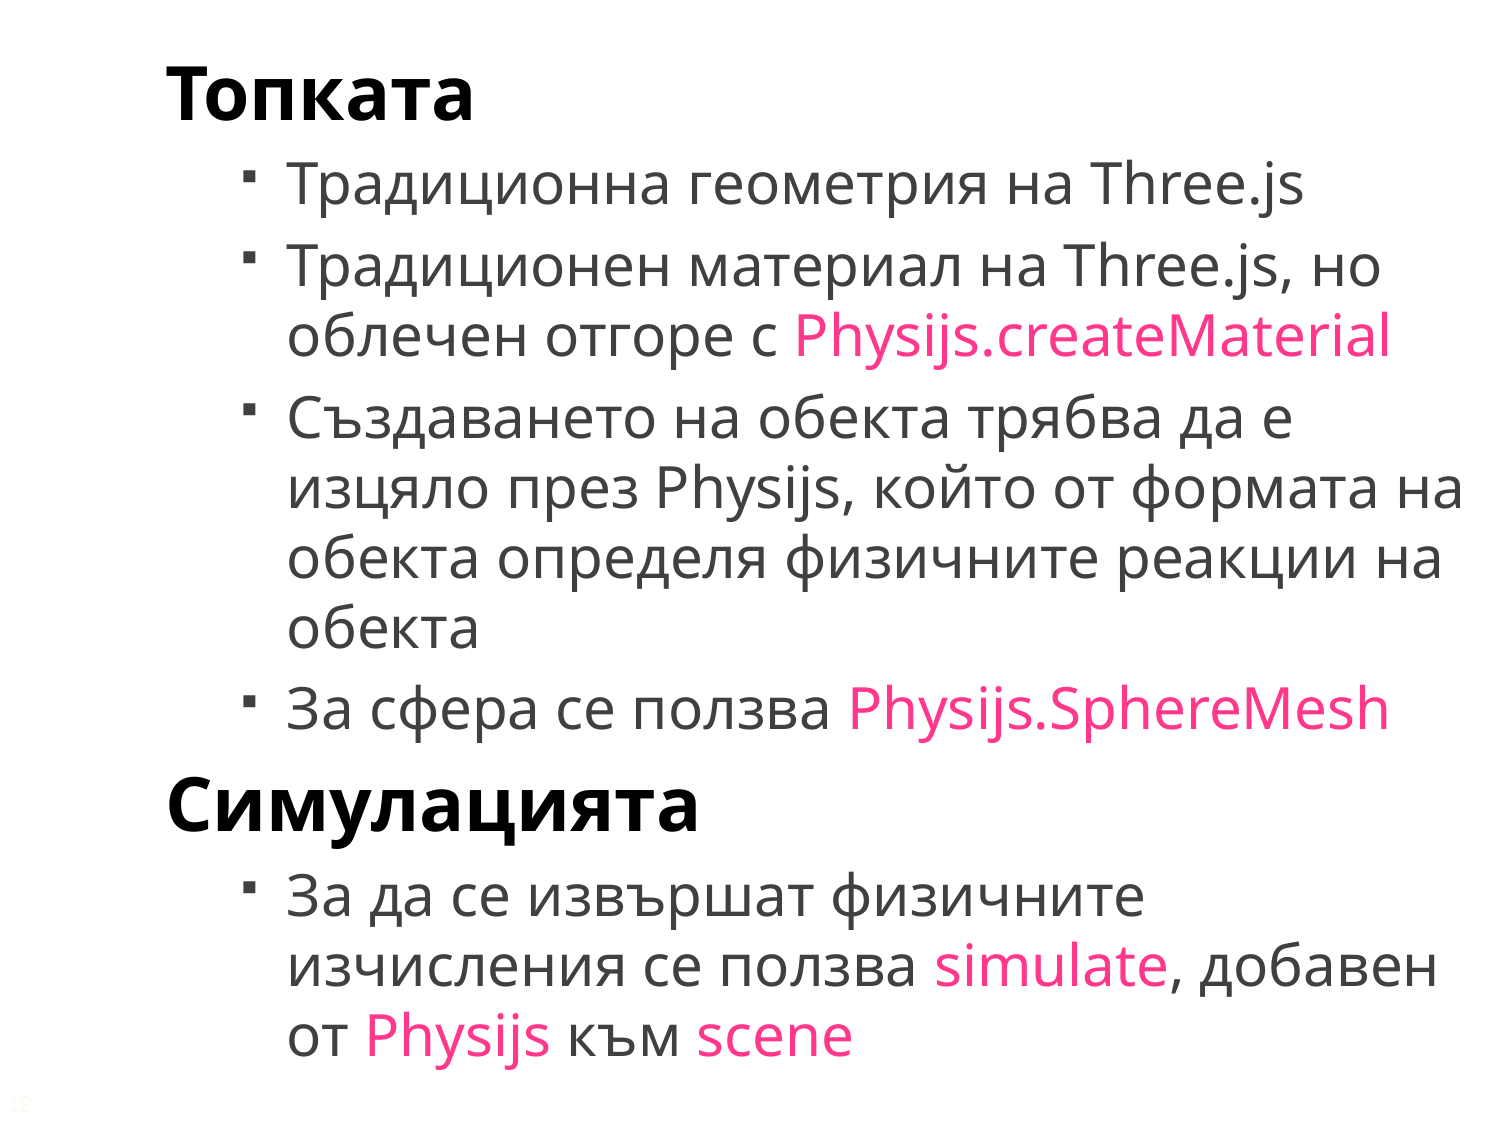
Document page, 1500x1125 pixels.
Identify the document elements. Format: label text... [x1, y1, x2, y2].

list Топката Традиционна геометрия на Three.js Традиционен материал на Three.js, но облечен отгоре с Physijs.createMaterial Създаването на обекта трябва да е изцяло през Physijs, който от формата на обекта определя физичните реакции на обекта За сфера се ползва Physijs.SphereMesh Симулацията За да се извършат физичните изчисления се ползва simulate, добавен от Physijs към scene [150, 37, 1488, 1113]
